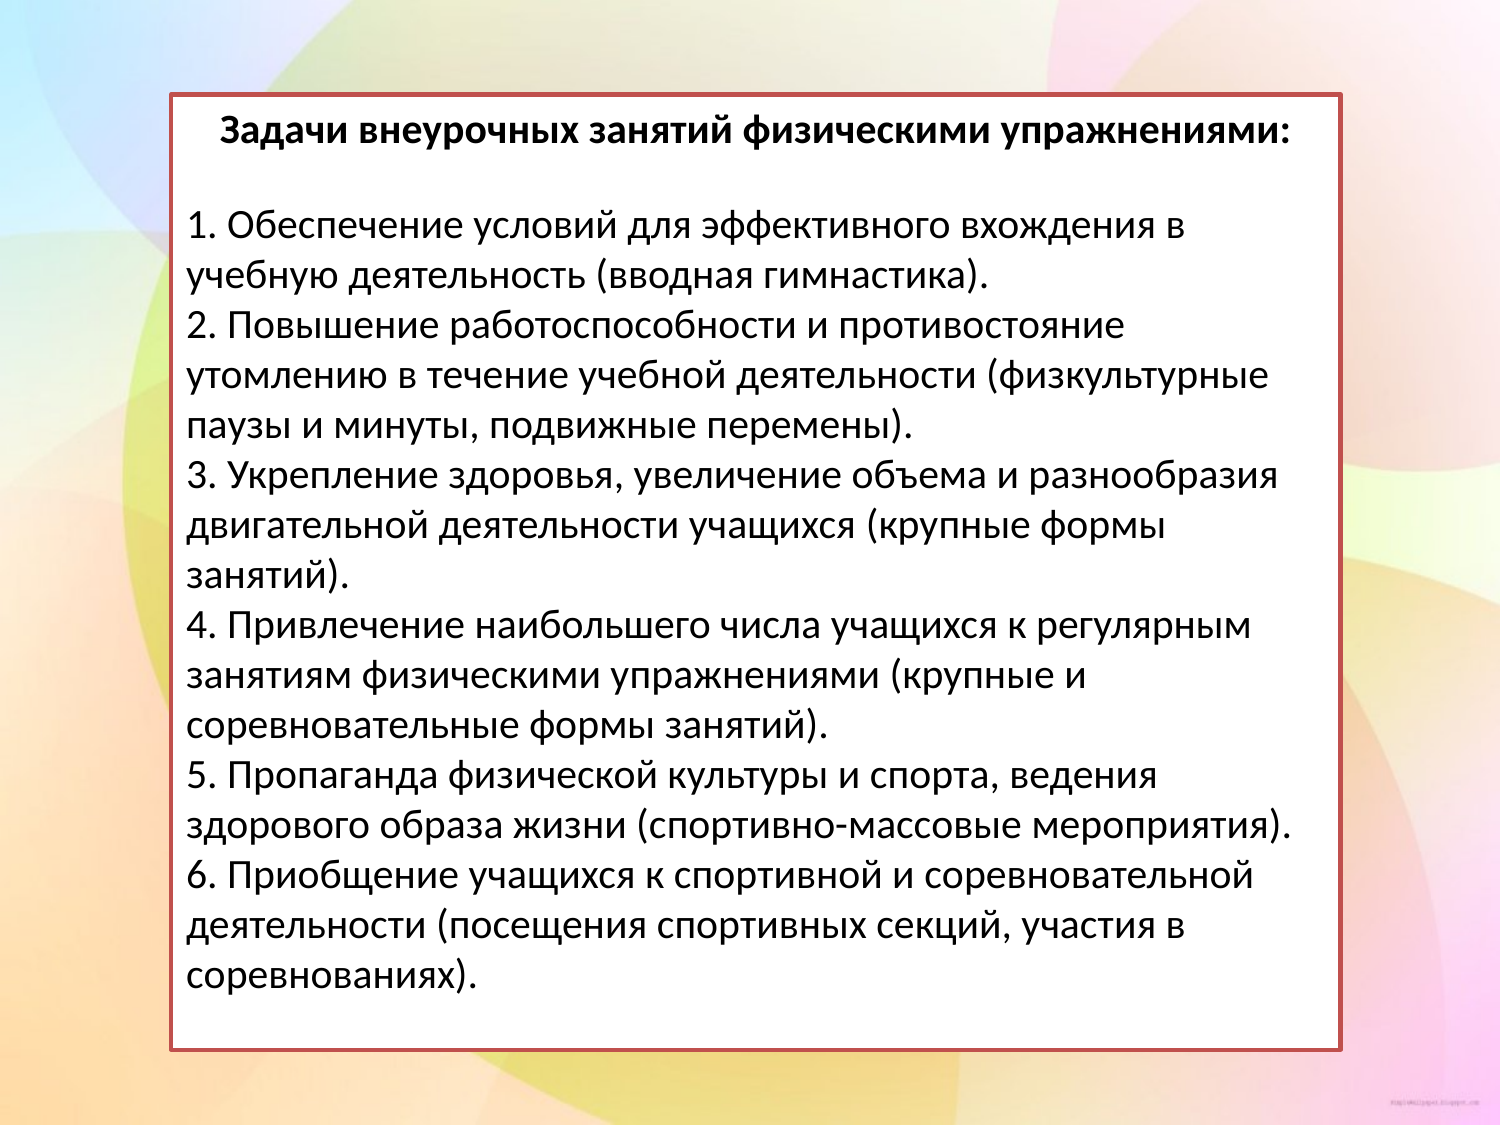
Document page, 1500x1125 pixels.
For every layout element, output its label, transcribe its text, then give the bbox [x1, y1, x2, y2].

picture [0, 0, 1500, 1125]
text_box Задачи внеурочных занятий физическими упражнениями: 1. Обеспечение условий для эффективного вхождения в учебную деятельность (вводная гимнастика). 2. Повышение работоспособности и противостояние утомлению в течение учебной деятельности (физкультурные паузы и минуты, подвижные перемены). 3. Укрепление здоровья, увеличение объема и разнообразия двигательной деятельности учащихся (крупные формы занятий). 4. Привлечение наибольшего числа учащихся к регулярным занятиям физическими упражнениями (крупные и соревновательные формы занятий). 5. Пропаганда физической культуры и спорта, ведения здорового образа жизни (спортивно-массовые мероприятия). 6. Приобщение учащихся к спортивной и соревновательной деятельности (посещения спортивных секций, участия в соревнованиях). [169, 92, 1343, 1052]
